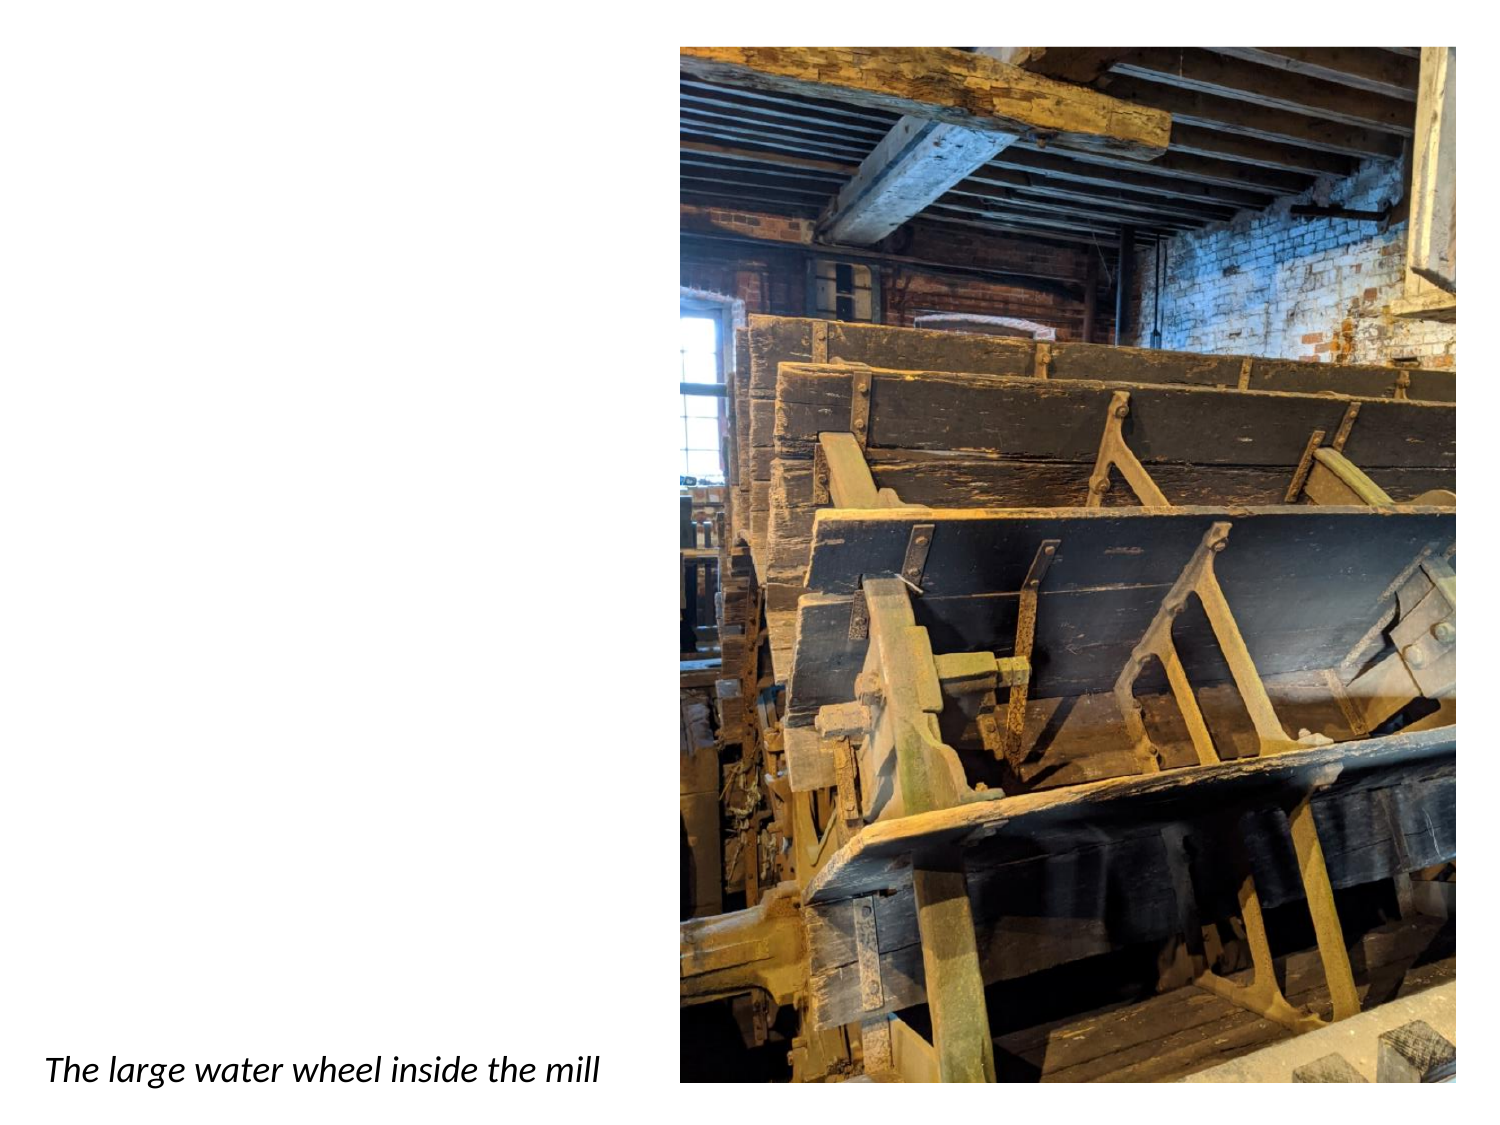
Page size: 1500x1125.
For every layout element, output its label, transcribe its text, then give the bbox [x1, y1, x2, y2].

picture [549, 48, 1500, 1082]
text_box The large water wheel inside the mill [29, 1038, 656, 1098]
